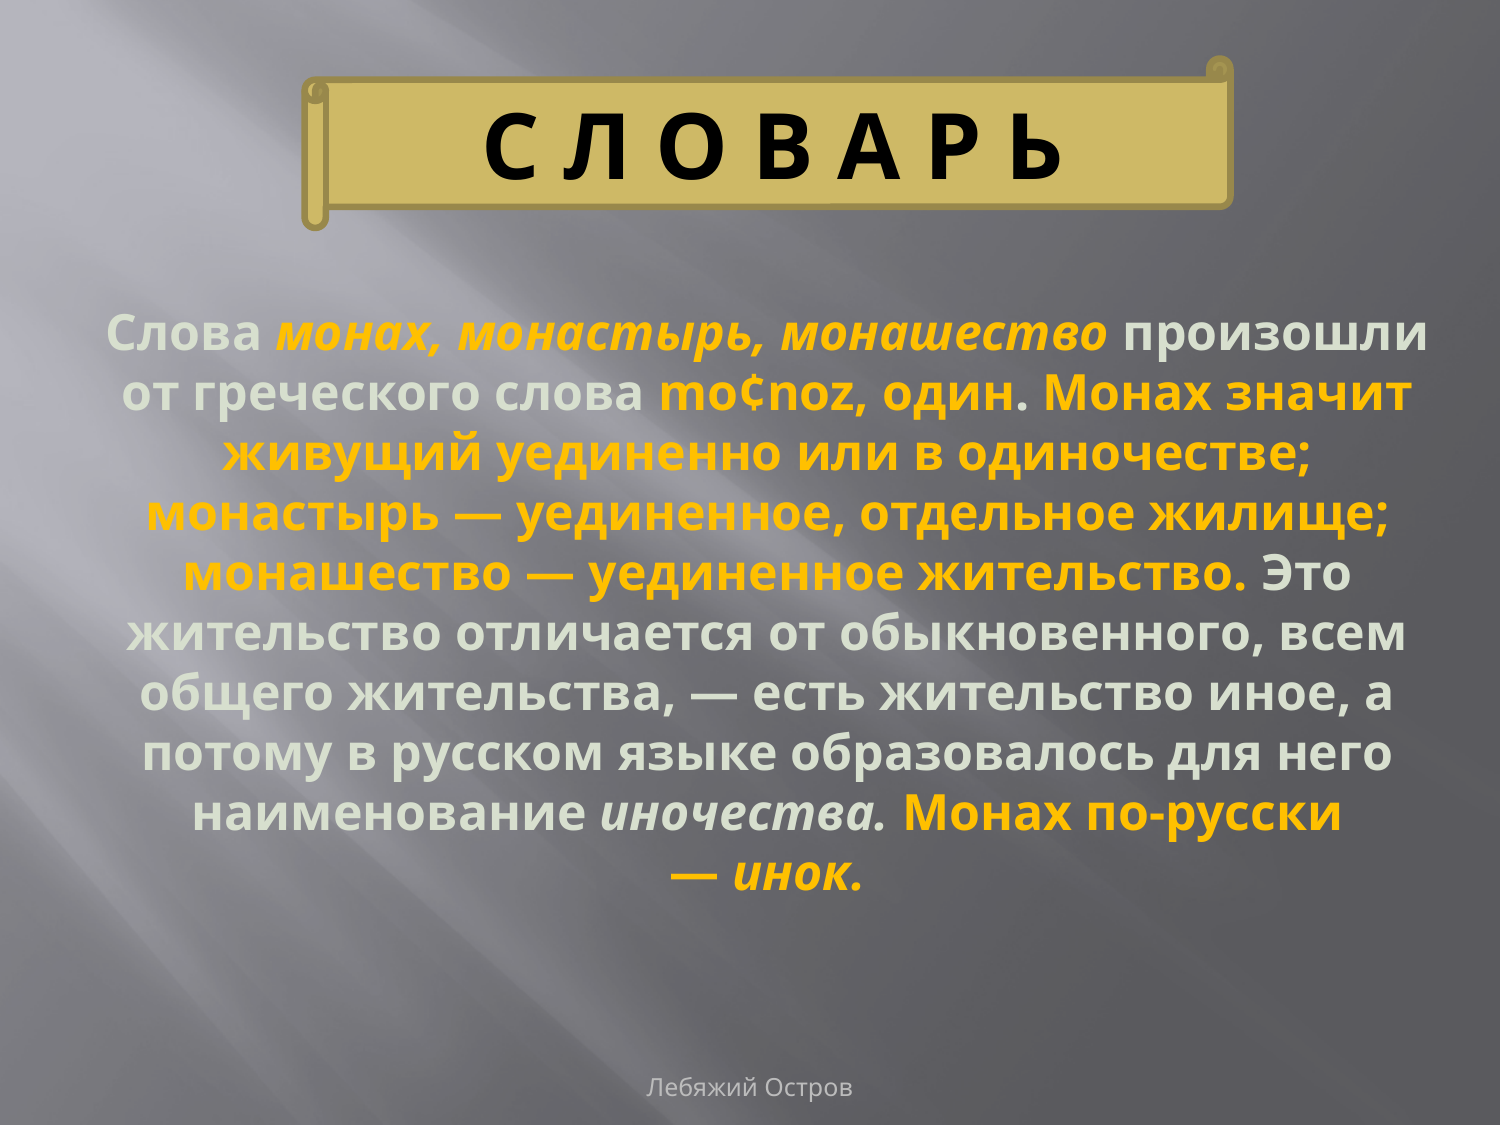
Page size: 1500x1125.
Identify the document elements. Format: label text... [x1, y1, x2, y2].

footer Лебяжий Остров [512, 1052, 988, 1113]
text_box С Л О В А Р Ь [301, 55, 1234, 232]
text_box Слова монах, монастырь, монашество произошли от греческого слова mo¢noz, один. Монах значит живущий уединенно или в одиночестве; монастырь — уединенное, отдельное жилище; монашество — уединенное жительство. Это жительство отличается от обыкновенного, всем общего жительства, — есть жительство иное, а потому в русском языке образовалось для него наименование иночества. Монах по-русски — инок. [82, 292, 1454, 908]
